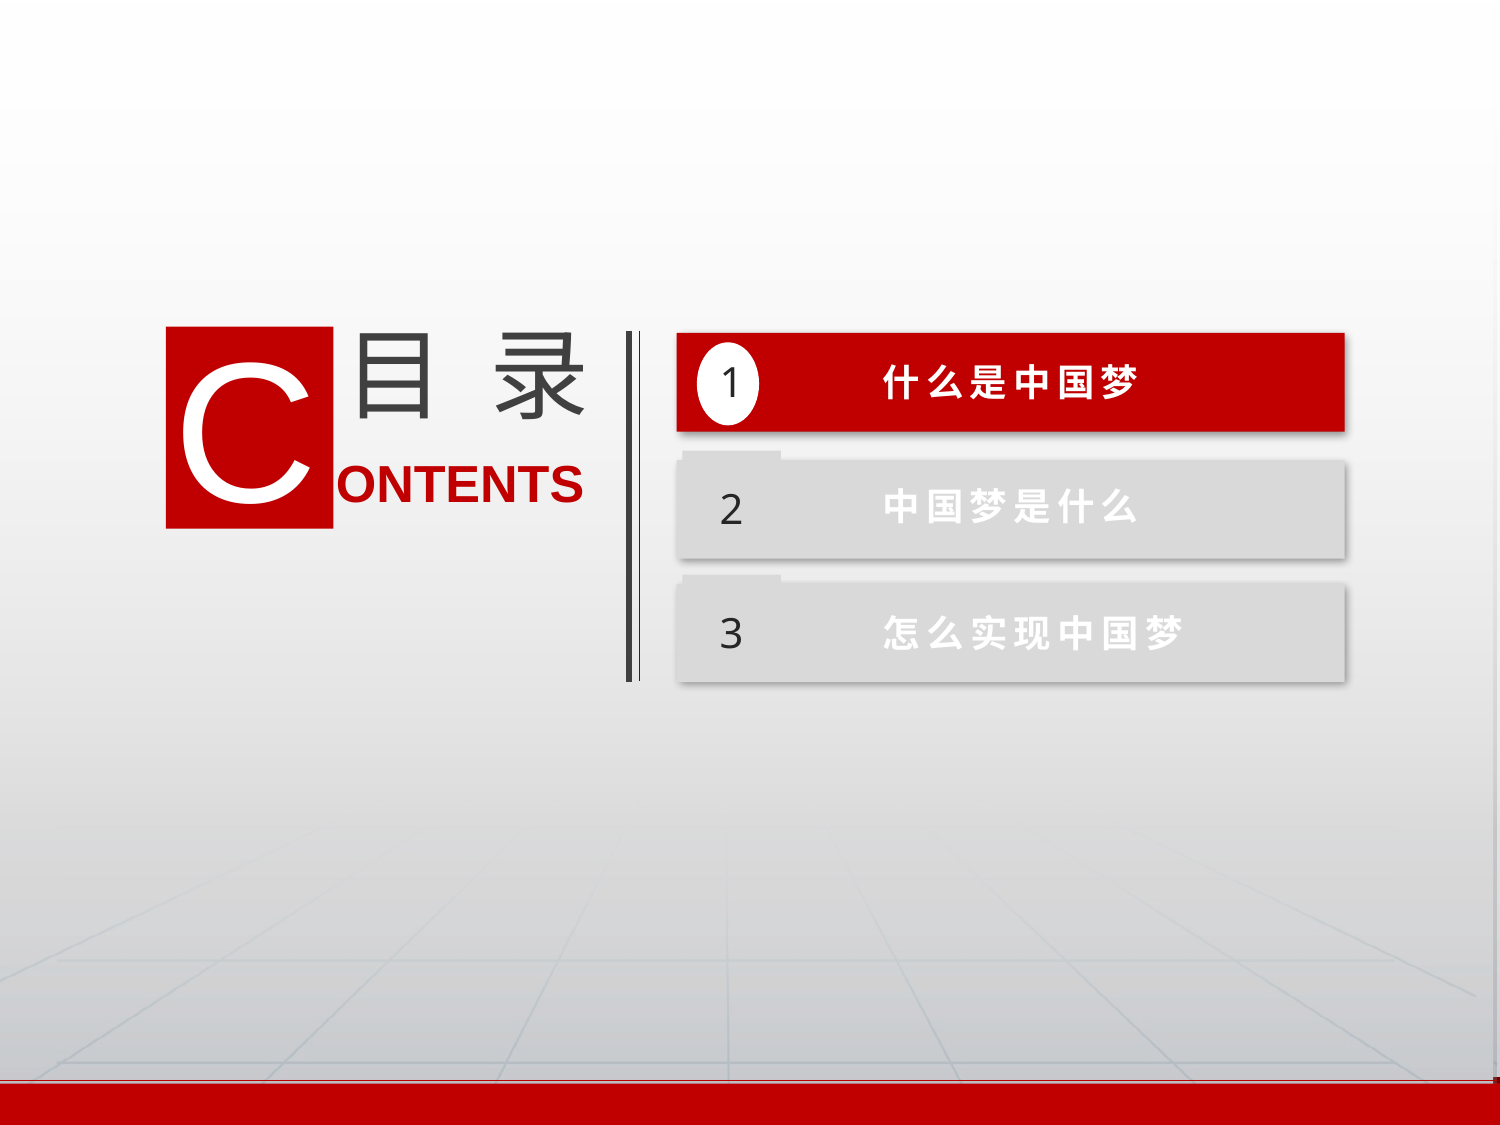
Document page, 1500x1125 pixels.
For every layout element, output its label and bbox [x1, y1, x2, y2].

text_box [676, 574, 1345, 683]
text_box [628, 330, 640, 683]
text_box [0, 0, 1498, 1080]
text_box [157, 294, 614, 553]
text_box [676, 450, 1345, 559]
text_box [0, 1080, 1500, 1125]
text_box [676, 323, 1345, 432]
